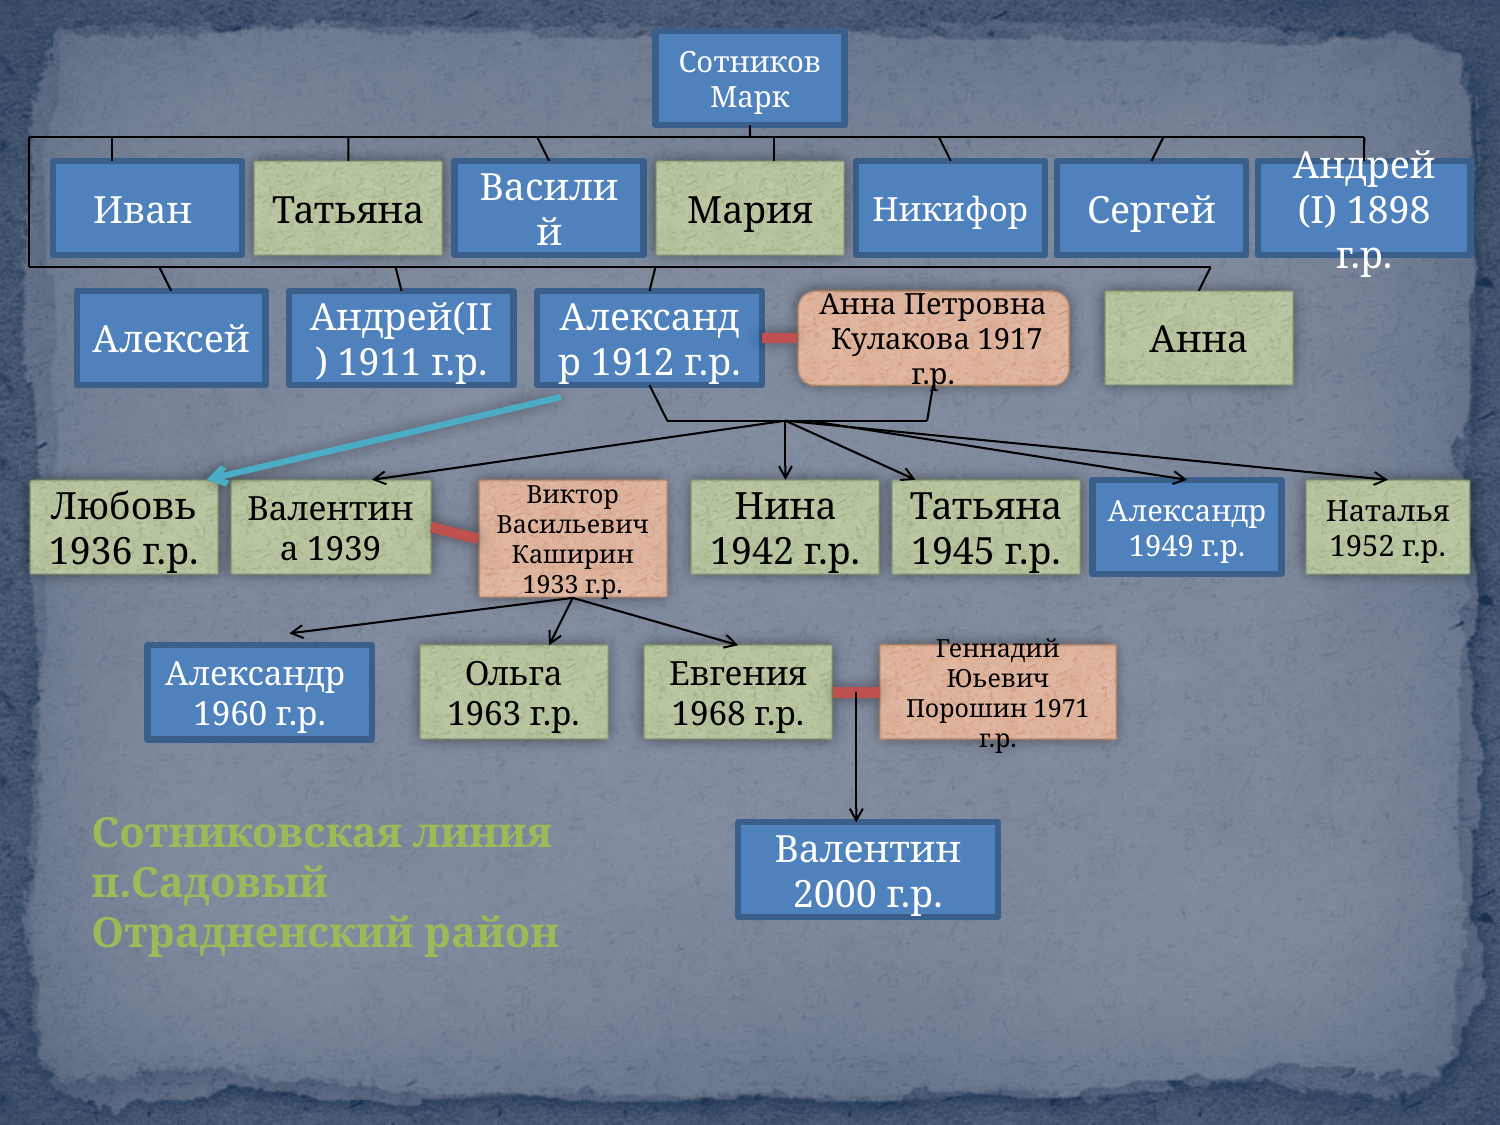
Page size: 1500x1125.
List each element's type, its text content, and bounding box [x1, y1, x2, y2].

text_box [1154, 140, 1161, 158]
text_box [941, 140, 948, 159]
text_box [787, 422, 1386, 479]
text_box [575, 600, 736, 644]
text_box Андрей (I) 1898 г.р. [1255, 158, 1474, 258]
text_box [652, 387, 665, 408]
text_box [373, 422, 774, 478]
text_box Нина 1942 г.р. [693, 491, 878, 573]
text_box Василий [451, 158, 647, 258]
text_box Александр 1912 г.р. [534, 288, 765, 388]
text_box Татьяна [256, 163, 441, 254]
text_box Наталья 1952 г.р. [1308, 482, 1468, 573]
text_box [1201, 269, 1208, 288]
text_box Александр 1949 г.р. [1089, 490, 1285, 577]
text_box Валентин 2000 г.р. [735, 819, 1001, 920]
text_box Андрей(II) 1911 г.р. [286, 288, 517, 386]
text_box Евгения 1968 г.р. [646, 647, 831, 737]
text_box Сотников Марк [652, 28, 848, 128]
text_box Алексей [74, 288, 269, 388]
text_box Любовь 1936 г.р. [32, 482, 217, 573]
text_box Мария [658, 163, 843, 254]
text_box Валентина 1939 [233, 489, 430, 573]
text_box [162, 269, 169, 289]
text_box Александр 1960 г.р. [144, 642, 375, 743]
text_box Сотниковская линия п.Садовый Отрадненский район [76, 798, 632, 964]
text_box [540, 140, 547, 158]
text_box Ольга 1963 г.р. [422, 647, 607, 737]
text_box Сергей [1054, 158, 1249, 258]
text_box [291, 600, 539, 632]
text_box Геннадий Юьевич Порошин 1971 г.р. [881, 646, 1115, 738]
text_box Никифор [853, 158, 1048, 258]
text_box Виктор Васильевич Каширин 1933 г.р. [481, 491, 665, 587]
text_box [433, 529, 477, 536]
text_box Анна [1107, 293, 1292, 383]
text_box Татьяна 1945 г.р. [894, 492, 1079, 573]
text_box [209, 399, 560, 478]
text_box Анна Петровна Кулакова 1917 г.р. [800, 293, 1067, 384]
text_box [551, 599, 563, 644]
text_box Иван [50, 158, 245, 258]
